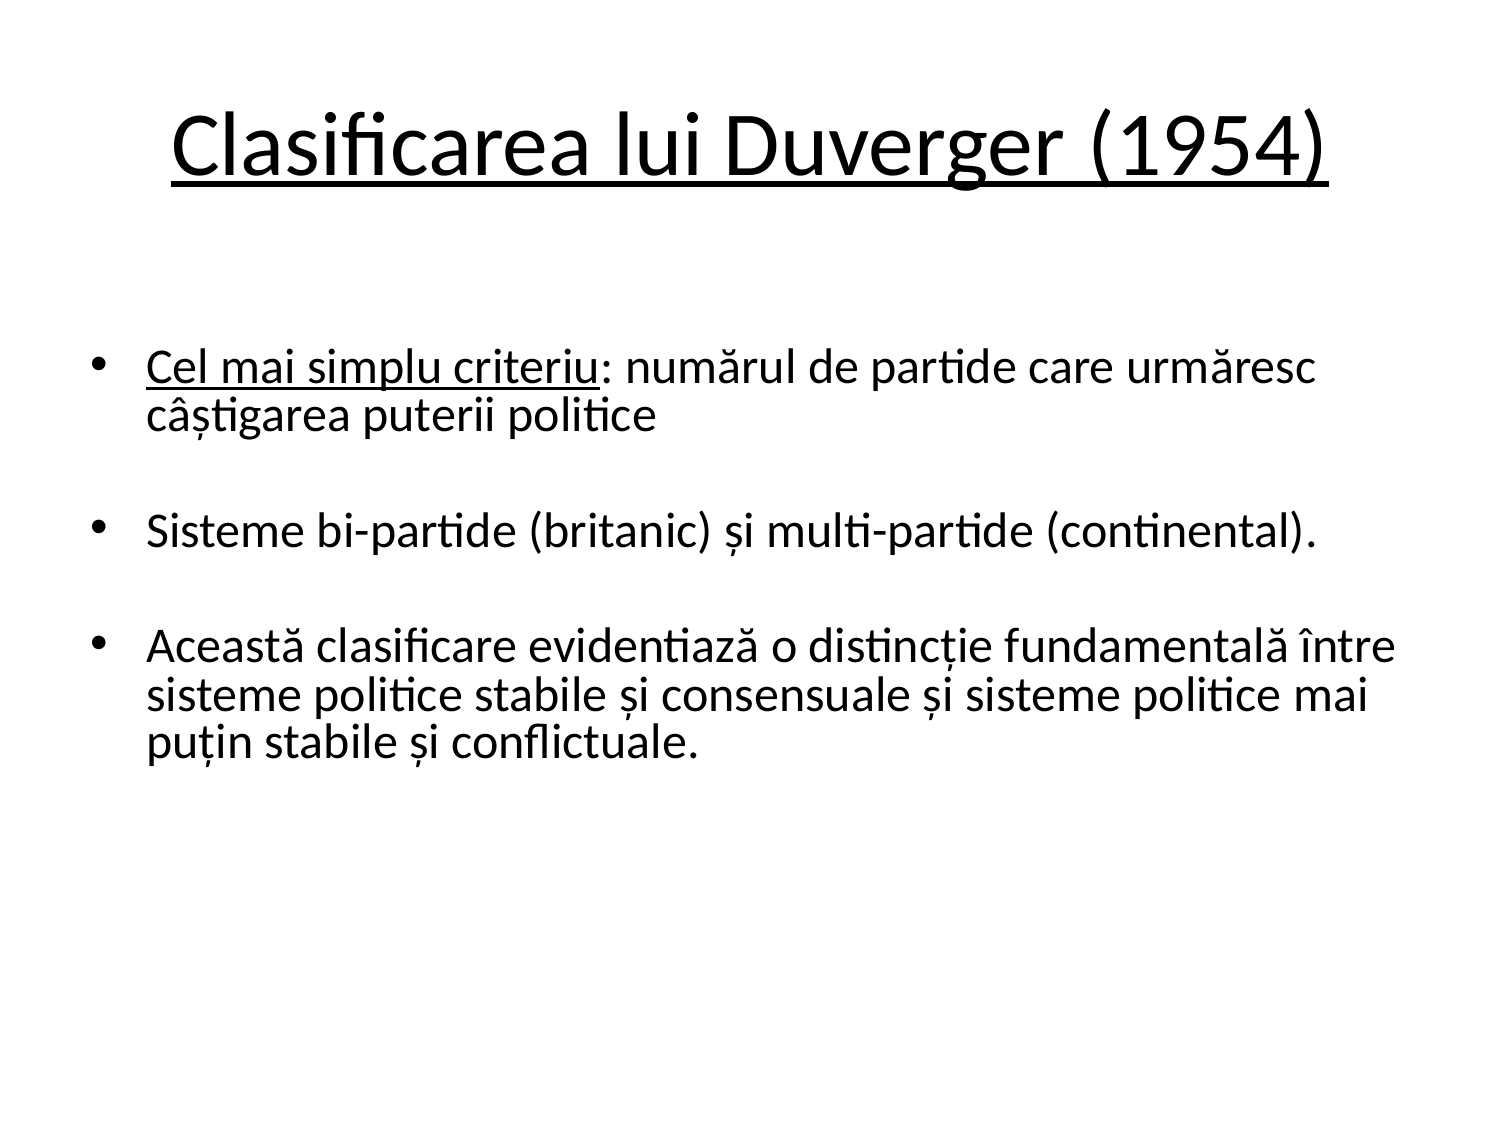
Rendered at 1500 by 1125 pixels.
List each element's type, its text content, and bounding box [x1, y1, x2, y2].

title Clasificarea lui Duverger (1954) [75, 45, 1425, 233]
list Cel mai simplu criteriu: numărul de partide care urmăresc câștigarea puterii politice Sisteme bi-partide (britanic) și multi-partide (continental). Această clasificare evidentiază o distincție fundamentală între sisteme politice stabile și consensuale și sisteme politice mai puțin stabile și conflictuale. [75, 337, 1425, 1025]
